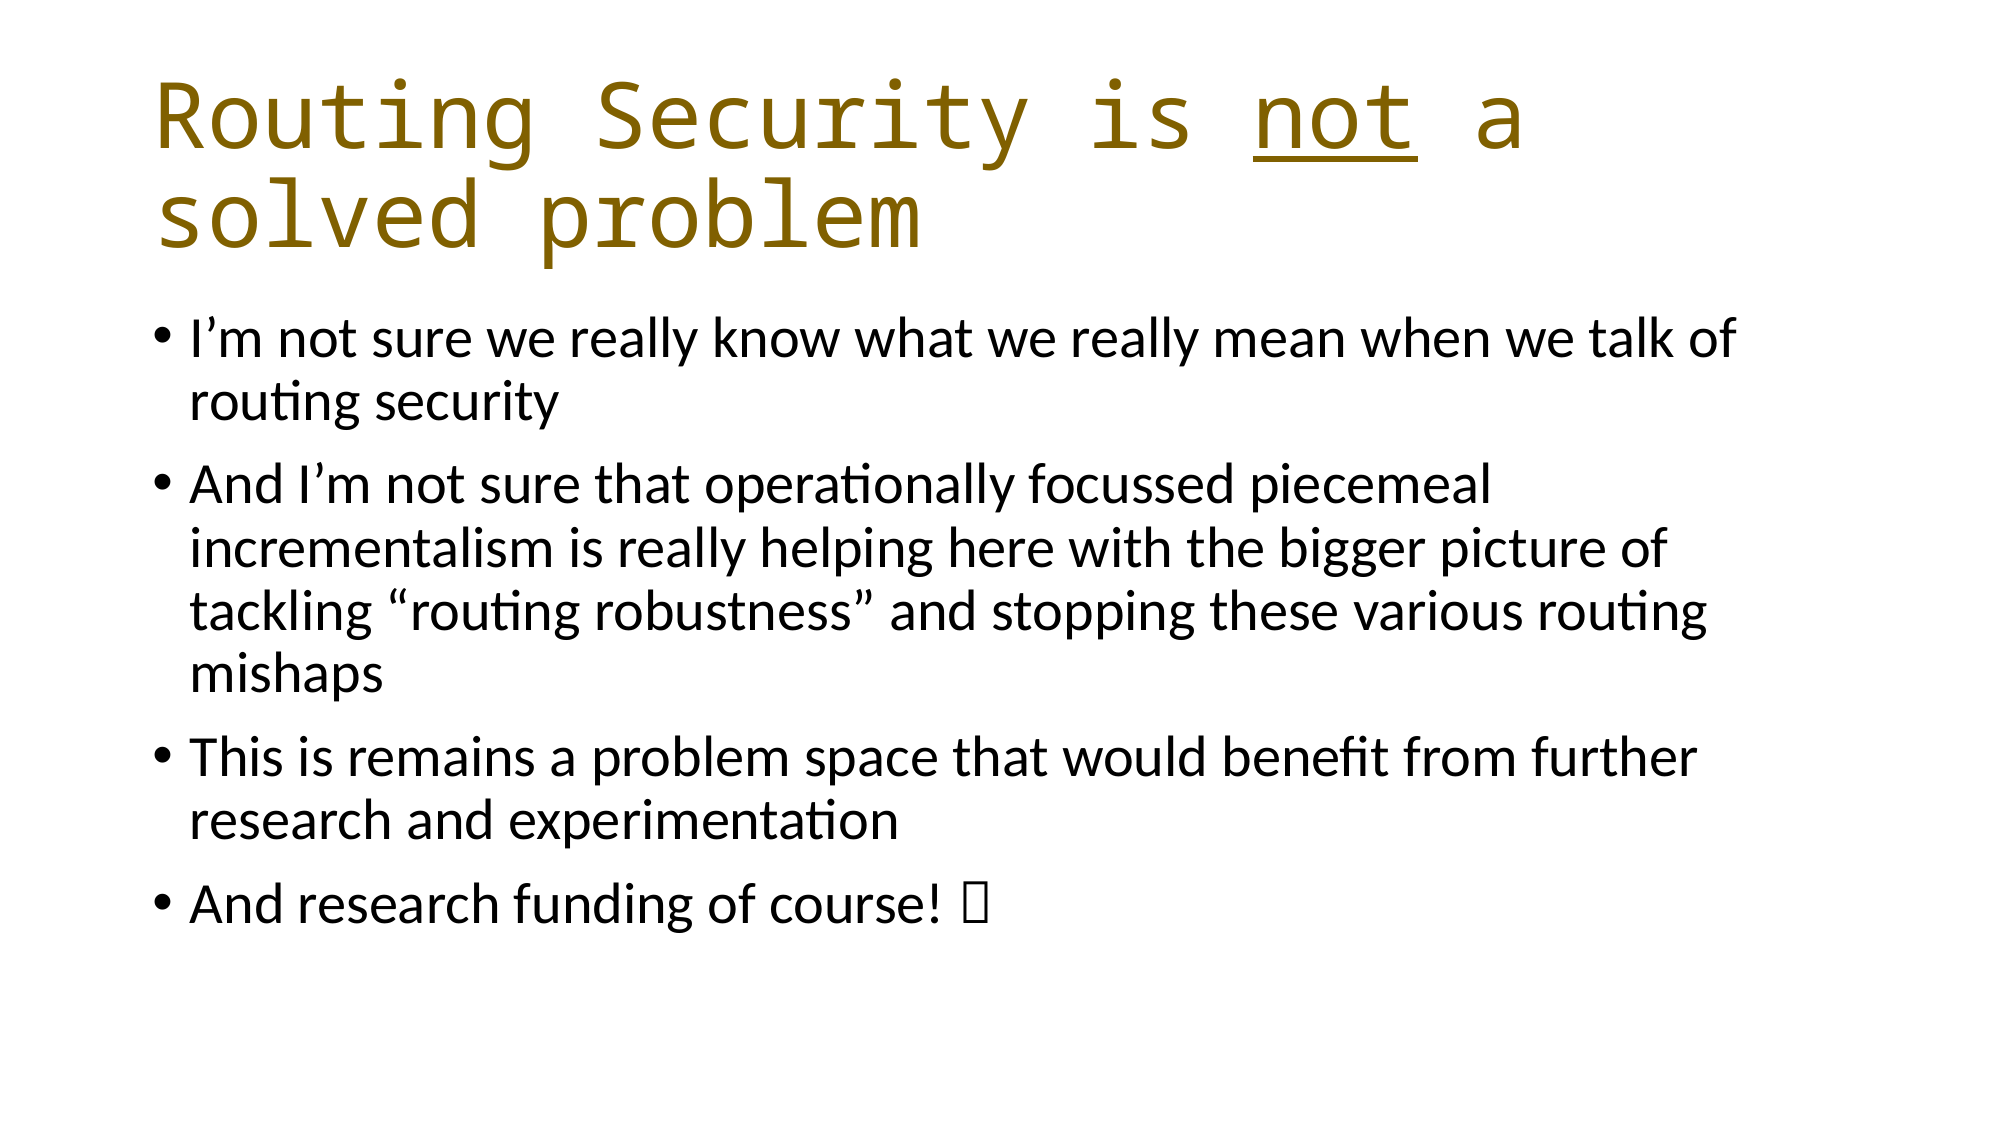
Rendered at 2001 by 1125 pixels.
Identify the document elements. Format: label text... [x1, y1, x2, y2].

list I’m not sure we really know what we really mean when we talk of routing security And I’m not sure that operationally focussed piecemeal incrementalism is really helping here with the bigger picture of tackling “routing robustness” and stopping these various routing mishaps This is remains a problem space that would benefit from further research and experimentation And research funding of course!  [137, 299, 1863, 1014]
title Routing Security is not a solved problem [137, 59, 1863, 278]
